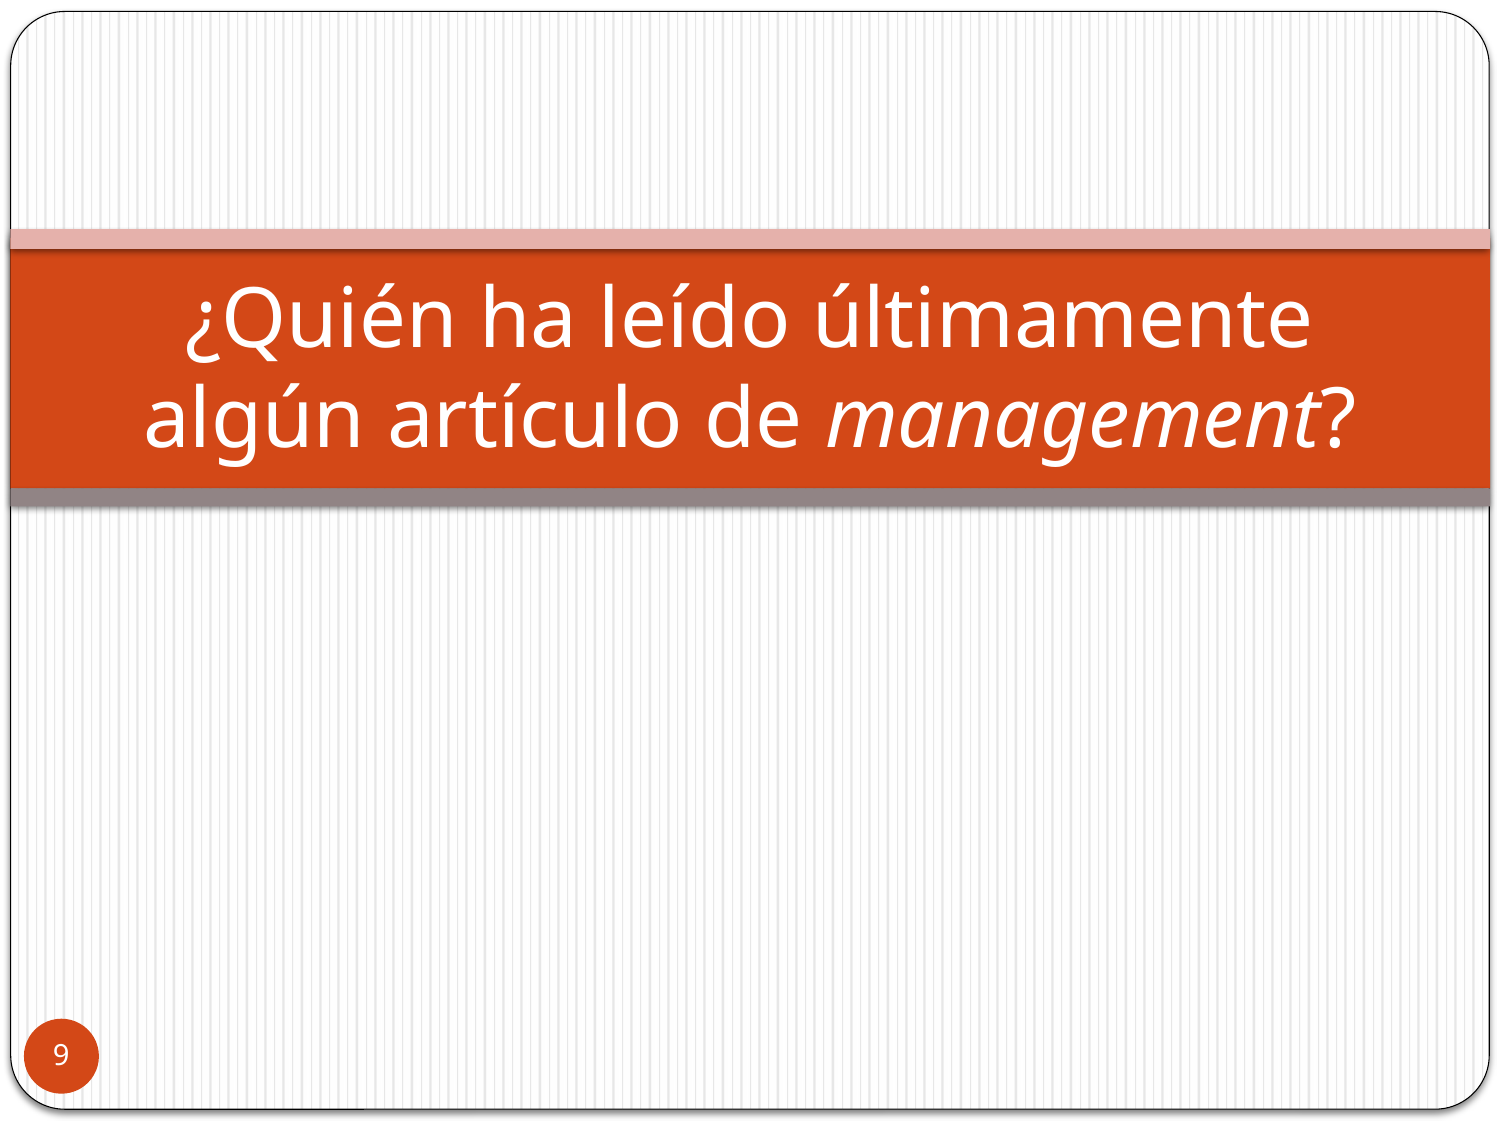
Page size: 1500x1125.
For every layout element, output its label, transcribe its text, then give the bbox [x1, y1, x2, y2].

title ¿Quién ha leído últimamente algún artículo de management? [75, 247, 1425, 489]
slide_number 9 [23, 1018, 99, 1094]
